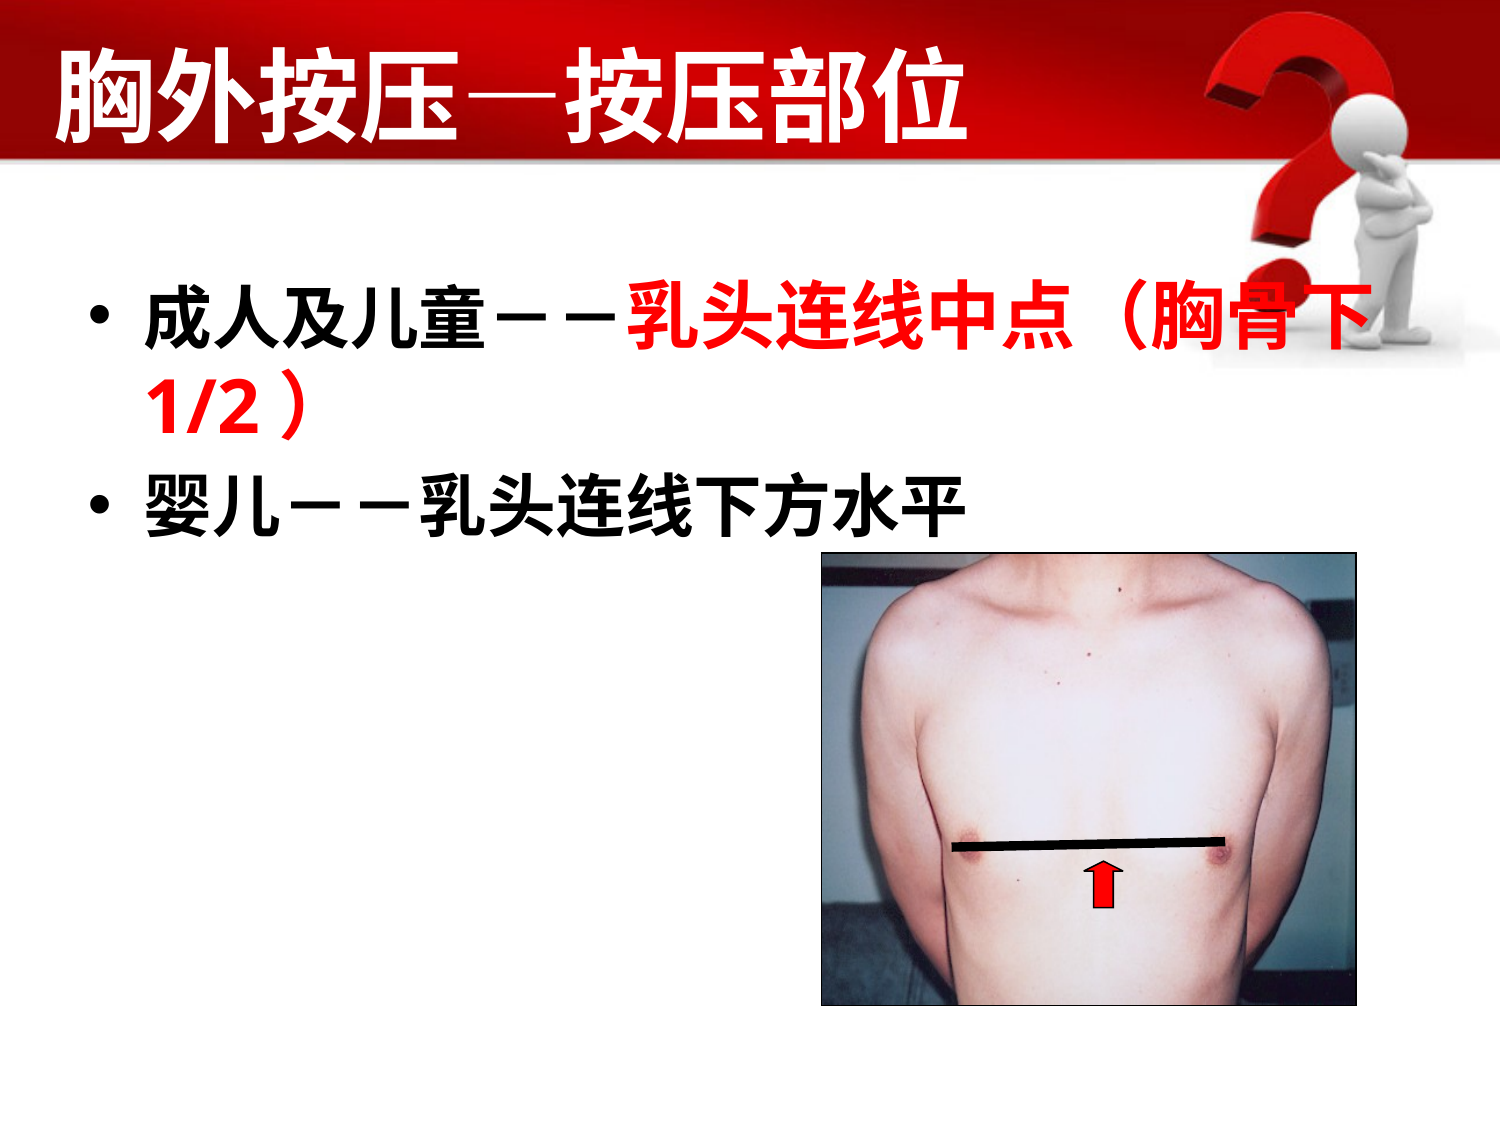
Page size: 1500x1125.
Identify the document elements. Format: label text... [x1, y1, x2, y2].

title 胸外按压—按压部位 [41, 0, 1392, 188]
list 成人及儿童－－乳头连线中点（胸骨下1/2） 婴儿－－乳头连线下方水平 [75, 262, 1425, 1005]
picture [0, 0, 1500, 1125]
